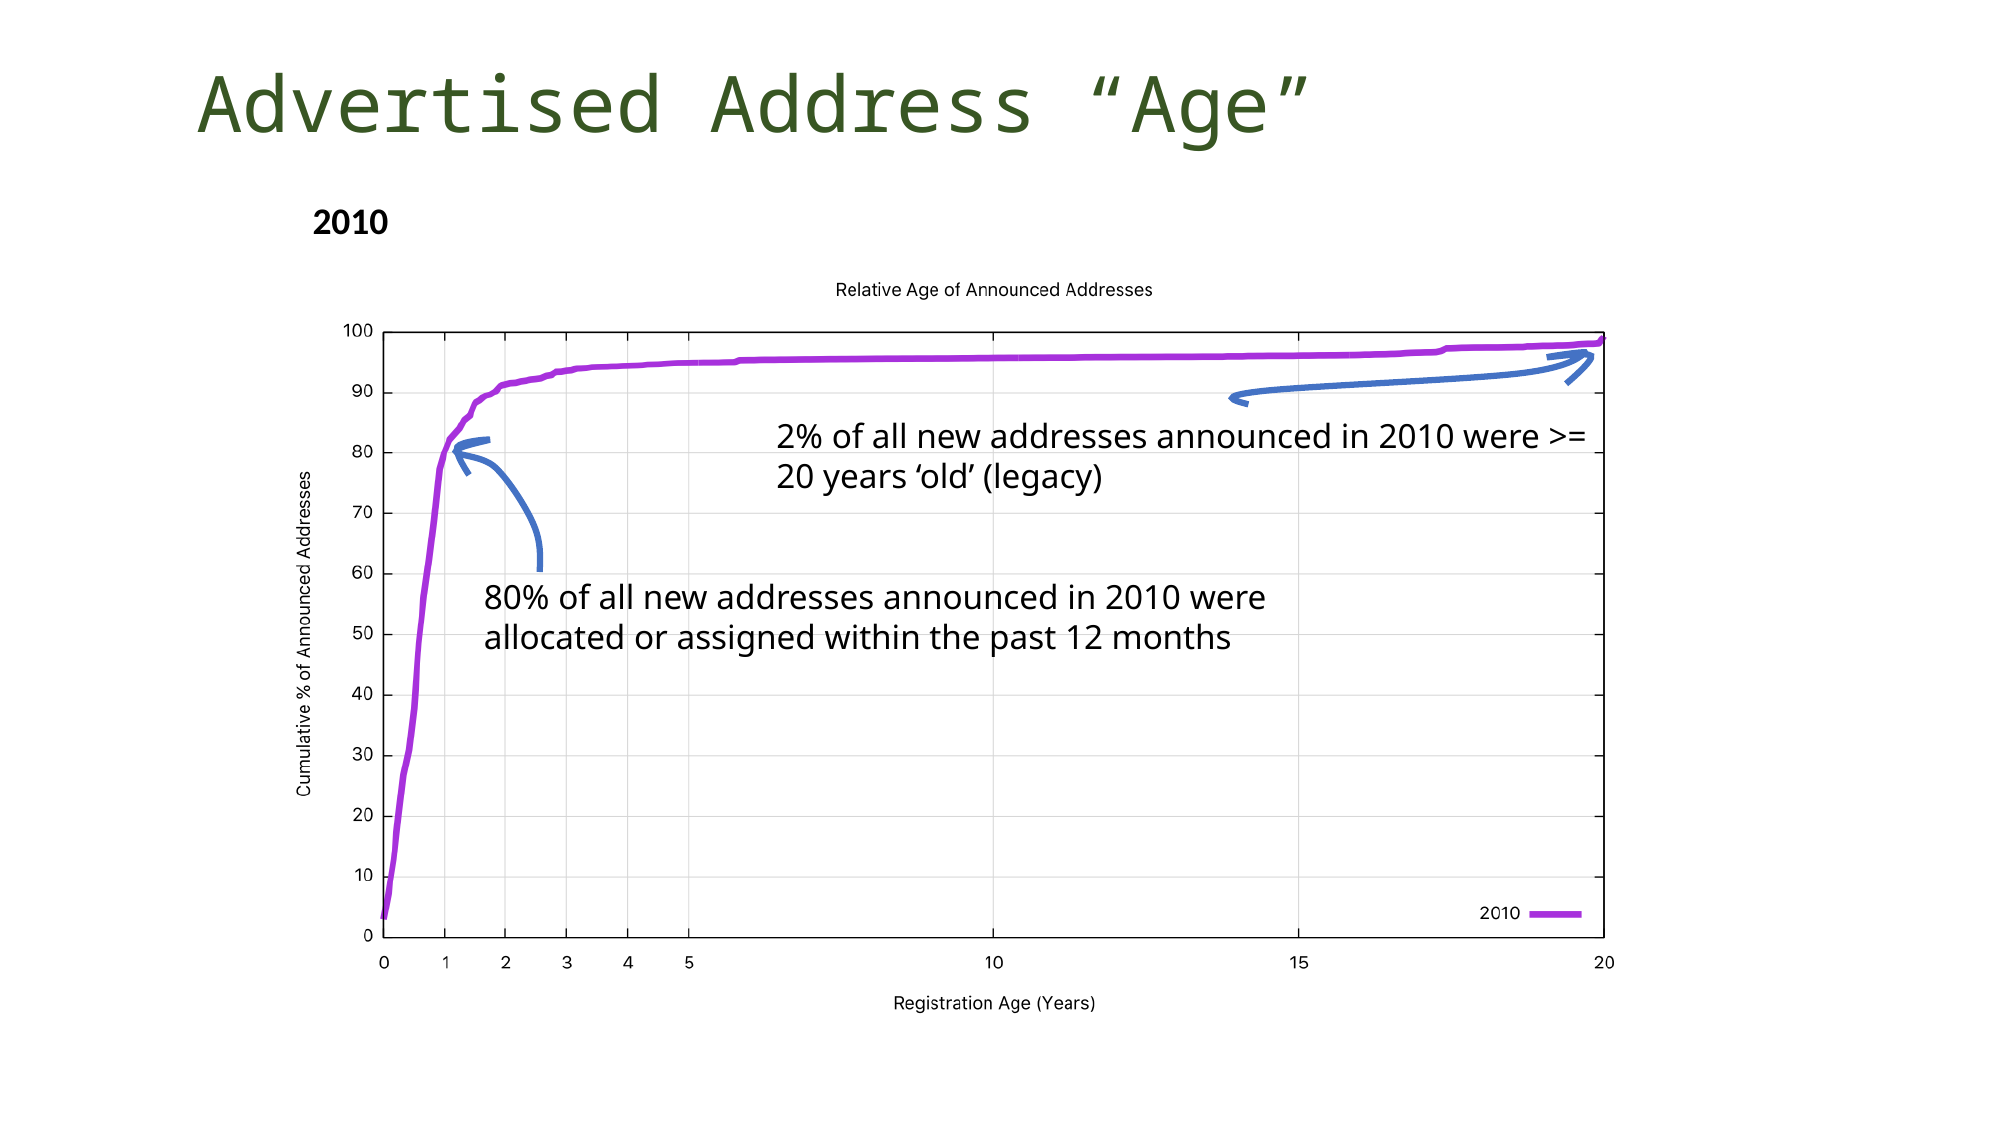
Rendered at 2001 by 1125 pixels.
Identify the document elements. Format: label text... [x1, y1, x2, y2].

text_box 2010 [297, 190, 404, 250]
picture [284, 251, 1633, 1022]
title Advertised Address “Age” [181, 13, 1675, 201]
